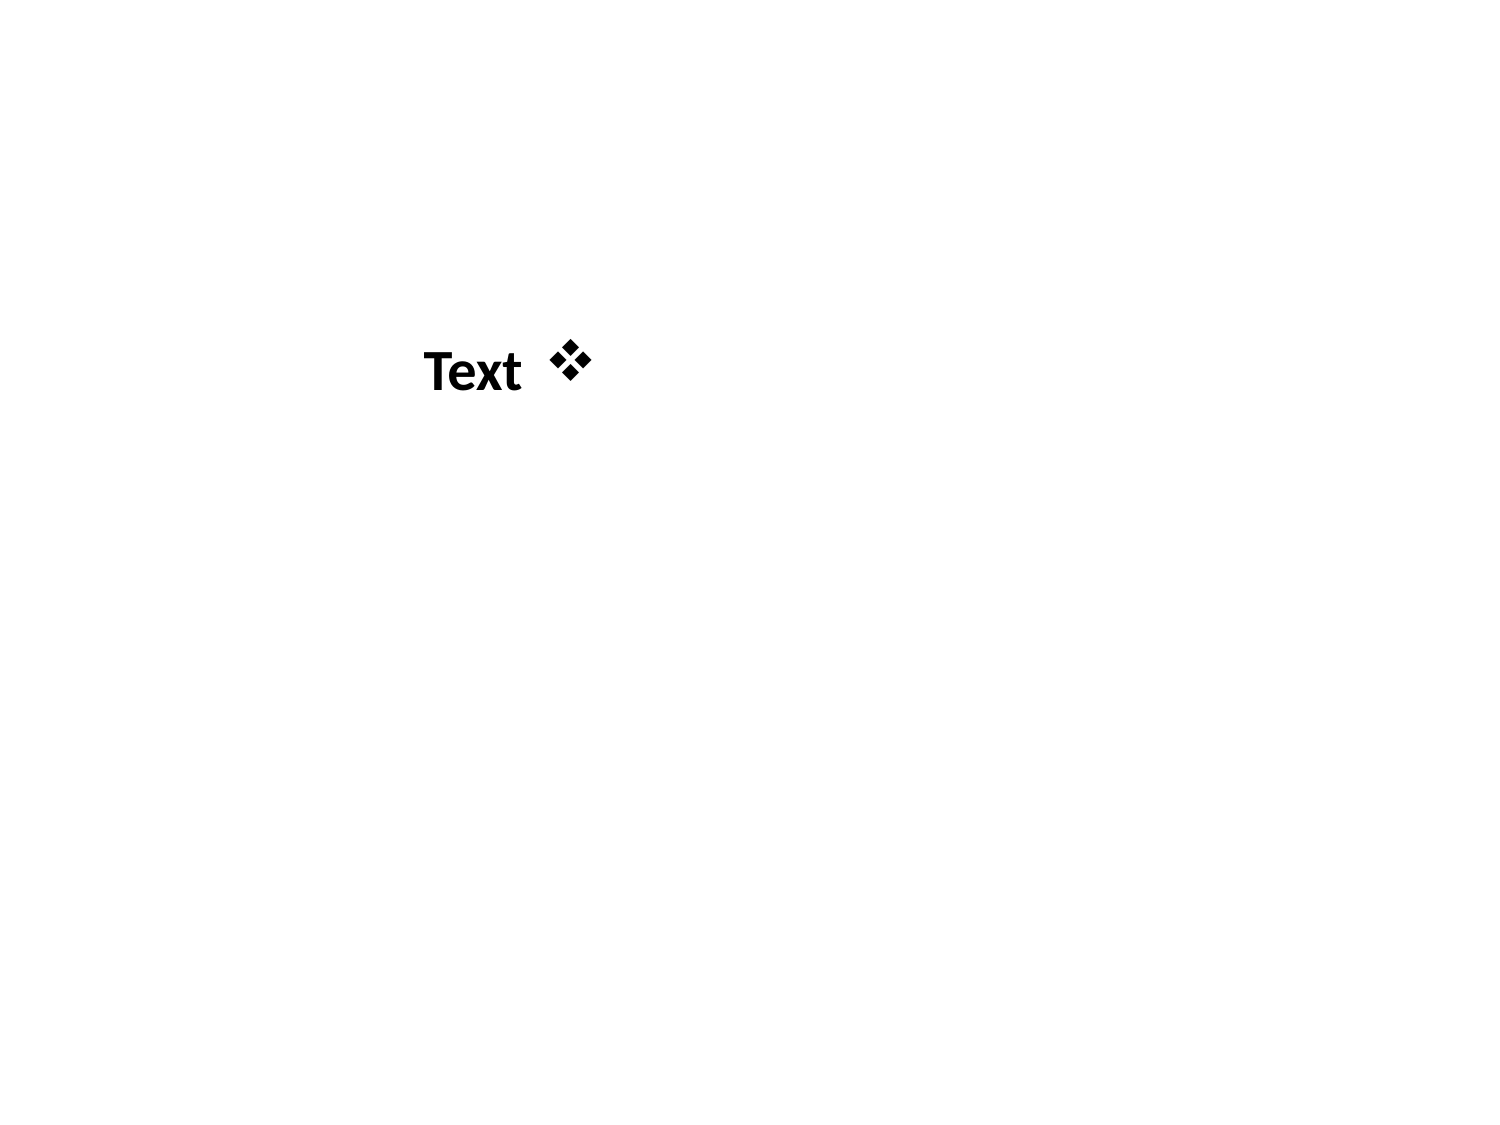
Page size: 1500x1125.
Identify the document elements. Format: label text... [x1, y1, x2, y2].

text_box Text [362, 324, 613, 410]
